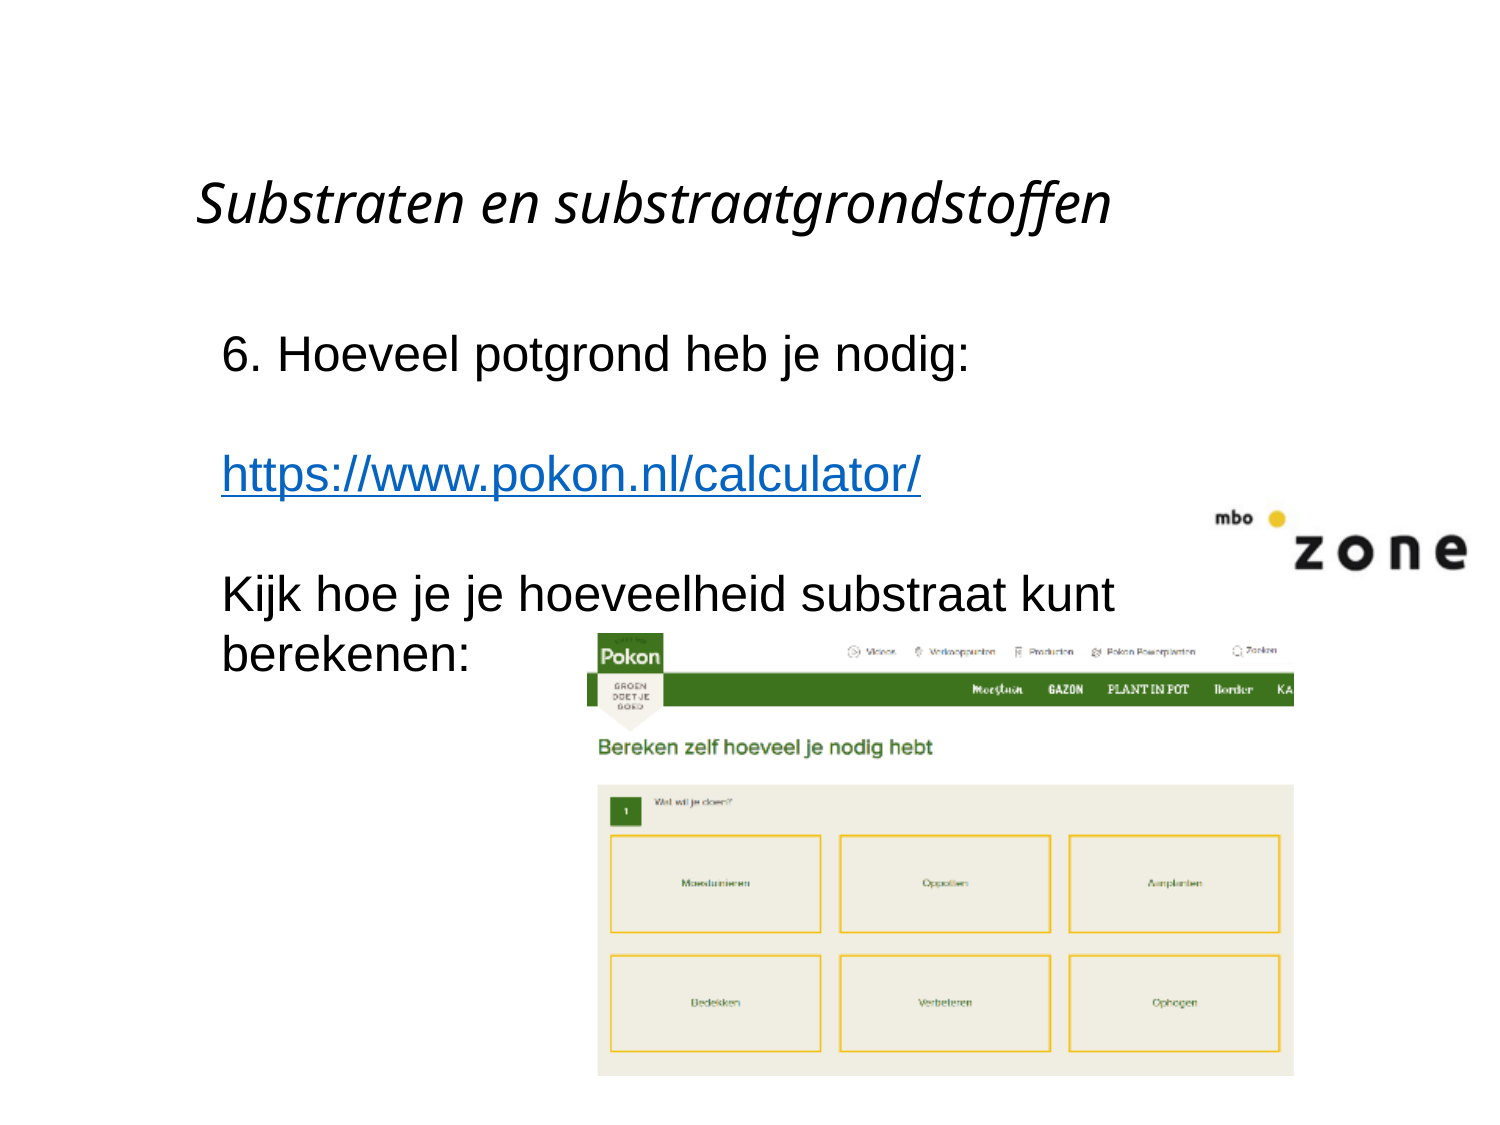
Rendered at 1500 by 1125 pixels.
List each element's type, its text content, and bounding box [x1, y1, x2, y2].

picture [1198, 467, 1489, 601]
text_box 6. Hoeveel potgrond heb je nodig: https://www.pokon.nl/calculator/ Kijk hoe je je hoeveelheid substraat kunt berekenen: [206, 314, 1329, 690]
subtitle [147, 255, 1235, 882]
picture [587, 633, 1294, 1076]
title Substraten en substraatgrondstoffen [112, 101, 1199, 244]
